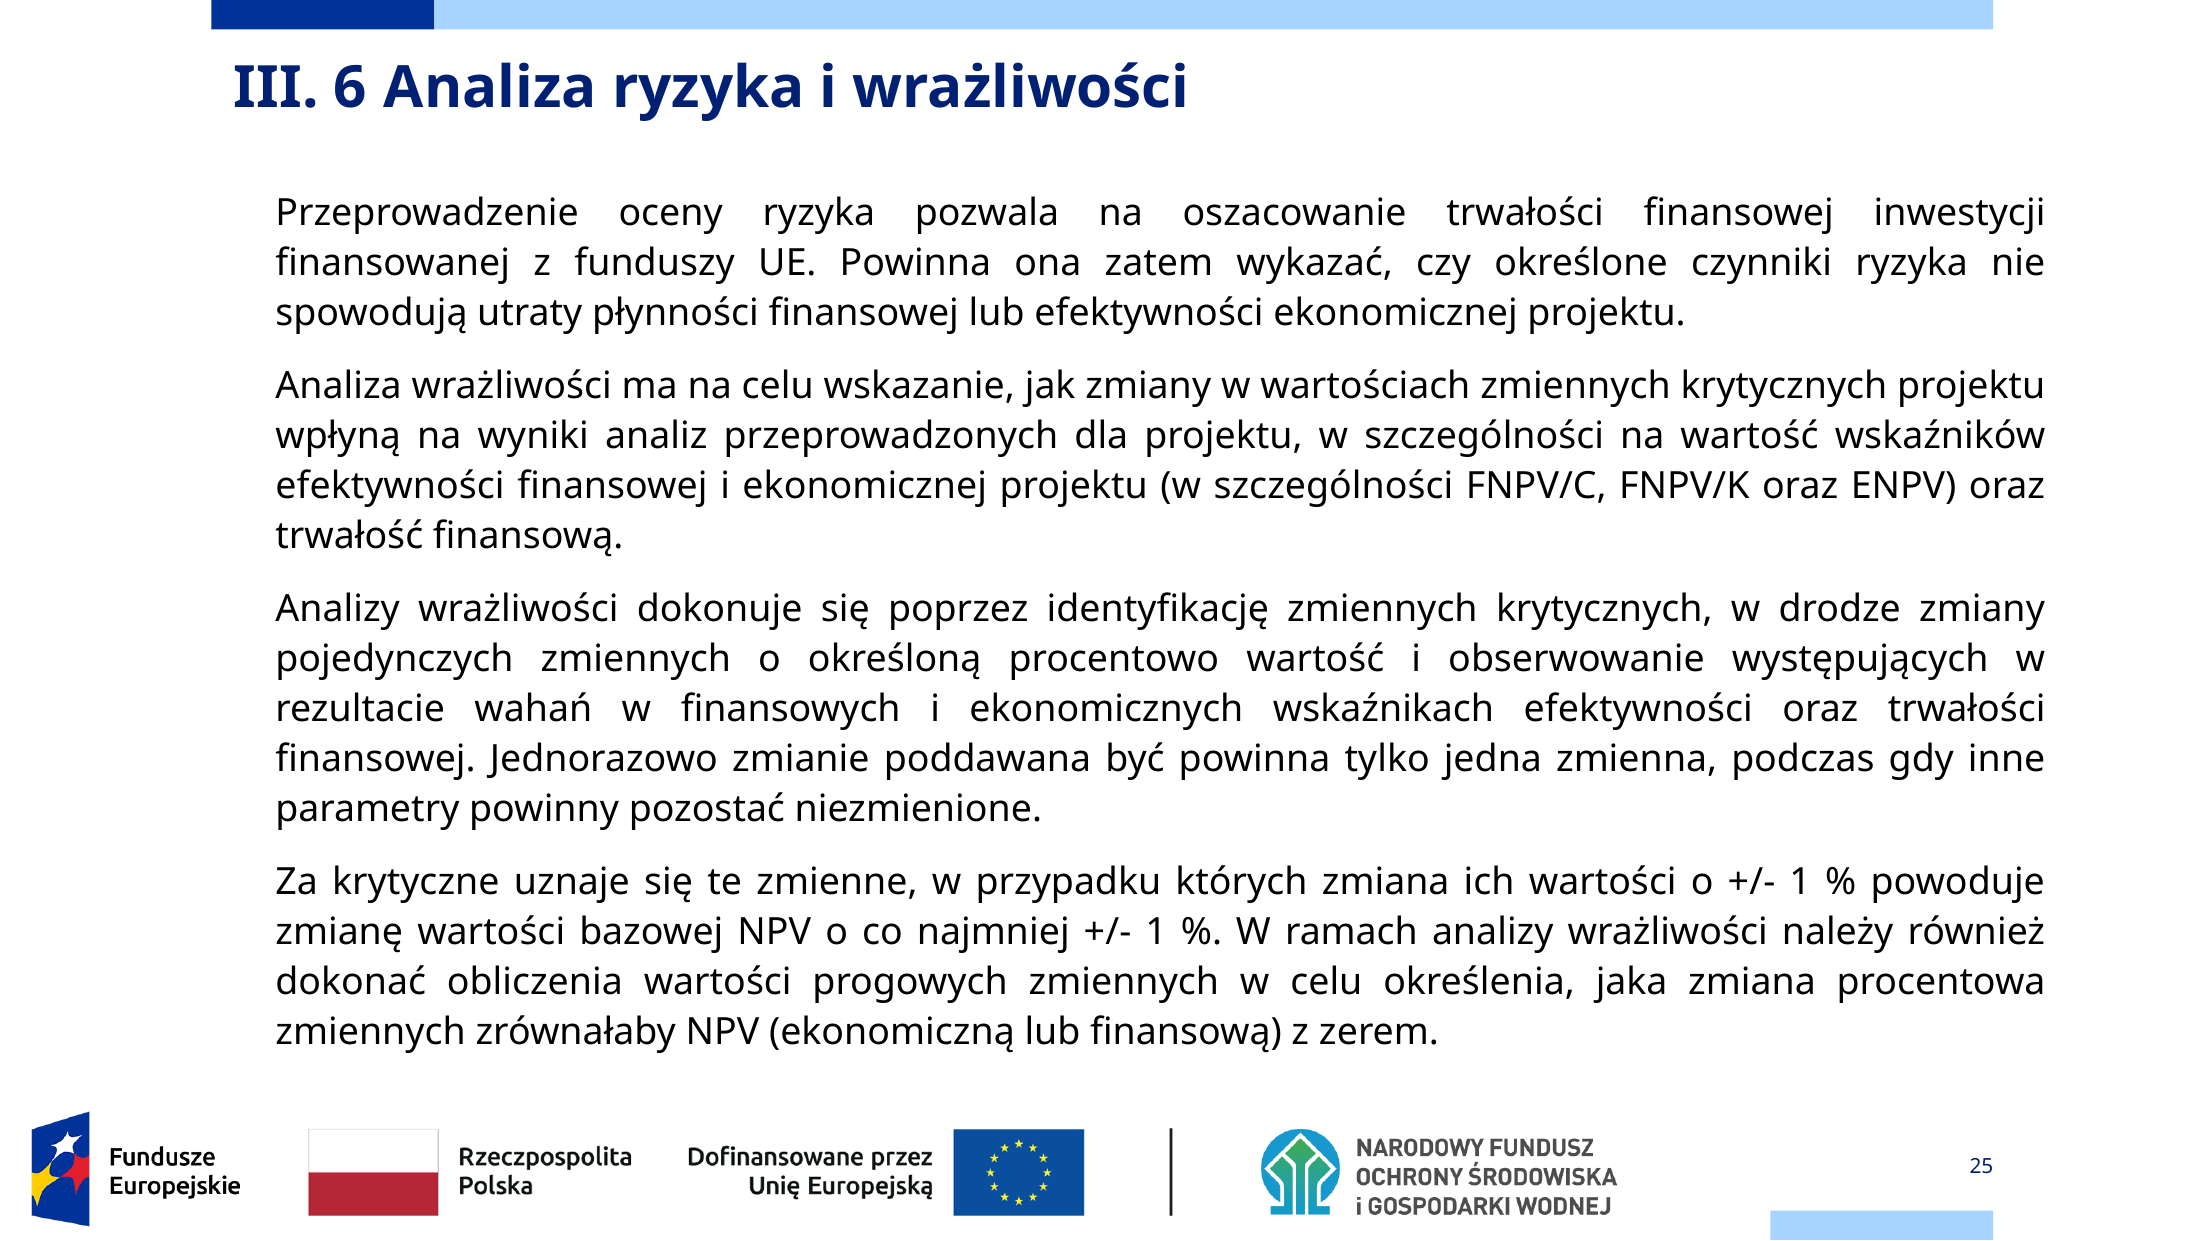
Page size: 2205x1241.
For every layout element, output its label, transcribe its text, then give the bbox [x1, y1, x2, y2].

list Przeprowadzenie oceny ryzyka pozwala na oszacowanie trwałości finansowej inwestycji finansowanej z funduszy UE. Powinna ona zatem wykazać, czy określone czynniki ryzyka nie spowodują utraty płynności finansowej lub efektywności ekonomicznej projektu. Analiza wrażliwości ma na celu wskazanie, jak zmiany w wartościach zmiennych krytycznych projektu wpłyną na wyniki analiz przeprowadzonych dla projektu, w szczególności na wartość wskaźników efektywności finansowej i ekonomicznej projektu (w szczególności FNPV/C, FNPV/K oraz ENPV) oraz trwałość finansową. Analizy wrażliwości dokonuje się poprzez identyfikację zmiennych krytycznych, w drodze zmiany pojedynczych zmiennych o określoną procentowo wartość i obserwowanie występujących w rezultacie wahań w finansowych i ekonomicznych wskaźnikach efektywności oraz trwałości finansowej. Jednorazowo zmianie poddawana być powinna tylko jedna zmienna, podczas gdy inne parametry powinny pozostać niezmienione. Za krytyczne uznaje się te zmienne, w przypadku których zmiana ich wartości o +/- 1 % powoduje zmianę wartości bazowej NPV o co najmniej +/- 1 %. W ramach analizy wrażliwości należy również dokonać obliczenia wartości progowych zmiennych w celu określenia, jaka zmiana procentowa zmiennych zrównałaby NPV (ekonomiczną lub finansową) z zerem. [275, 183, 2048, 1205]
slide_number 25 [1770, 1151, 1993, 1182]
title III. 6 Analiza ryzyka i wrażliwości [233, 44, 1652, 133]
picture [0, 1080, 1652, 1241]
